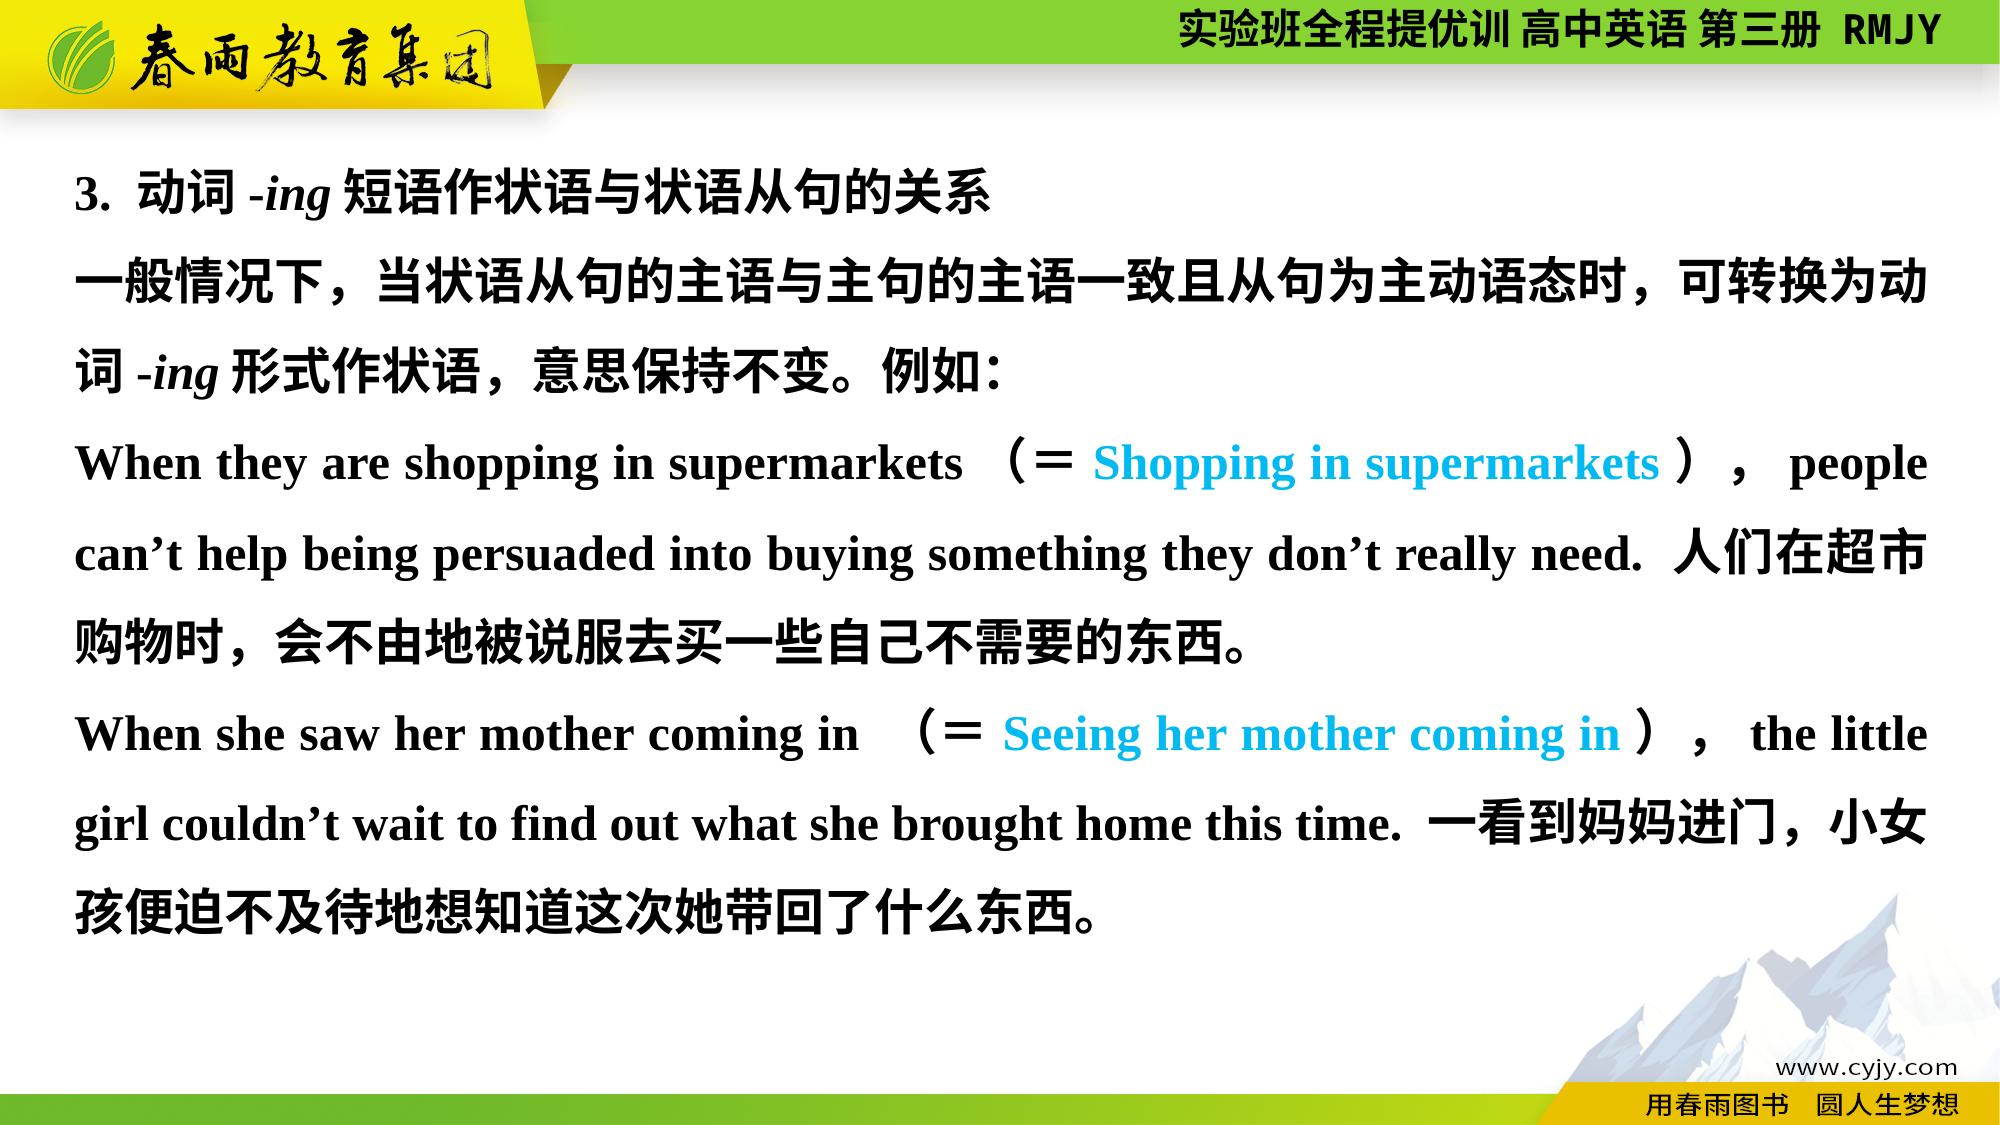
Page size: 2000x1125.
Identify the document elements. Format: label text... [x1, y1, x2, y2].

list 3. 动词-ing短语作状语与状语从句的关系 一般情况下，当状语从句的主语与主句的主语一致且从句为主动语态时，可转换为动词-ing形式作状语，意思保持不变。例如： When they are shopping in supermarkets（＝Shopping in supermarkets），people can’t help being persuaded into buying something they don’t really need. 人们在超市购物时，会不由地被说服去买一些自己不需要的东西。 When she saw her mother coming in （＝Seeing her mother coming in），the little girl couldn’t wait to find out what she brought home this time. 一看到妈妈进门，小女孩便迫不及待地想知道这次她带回了什么东西。 [59, 122, 1944, 944]
picture [0, 0, 2000, 1125]
